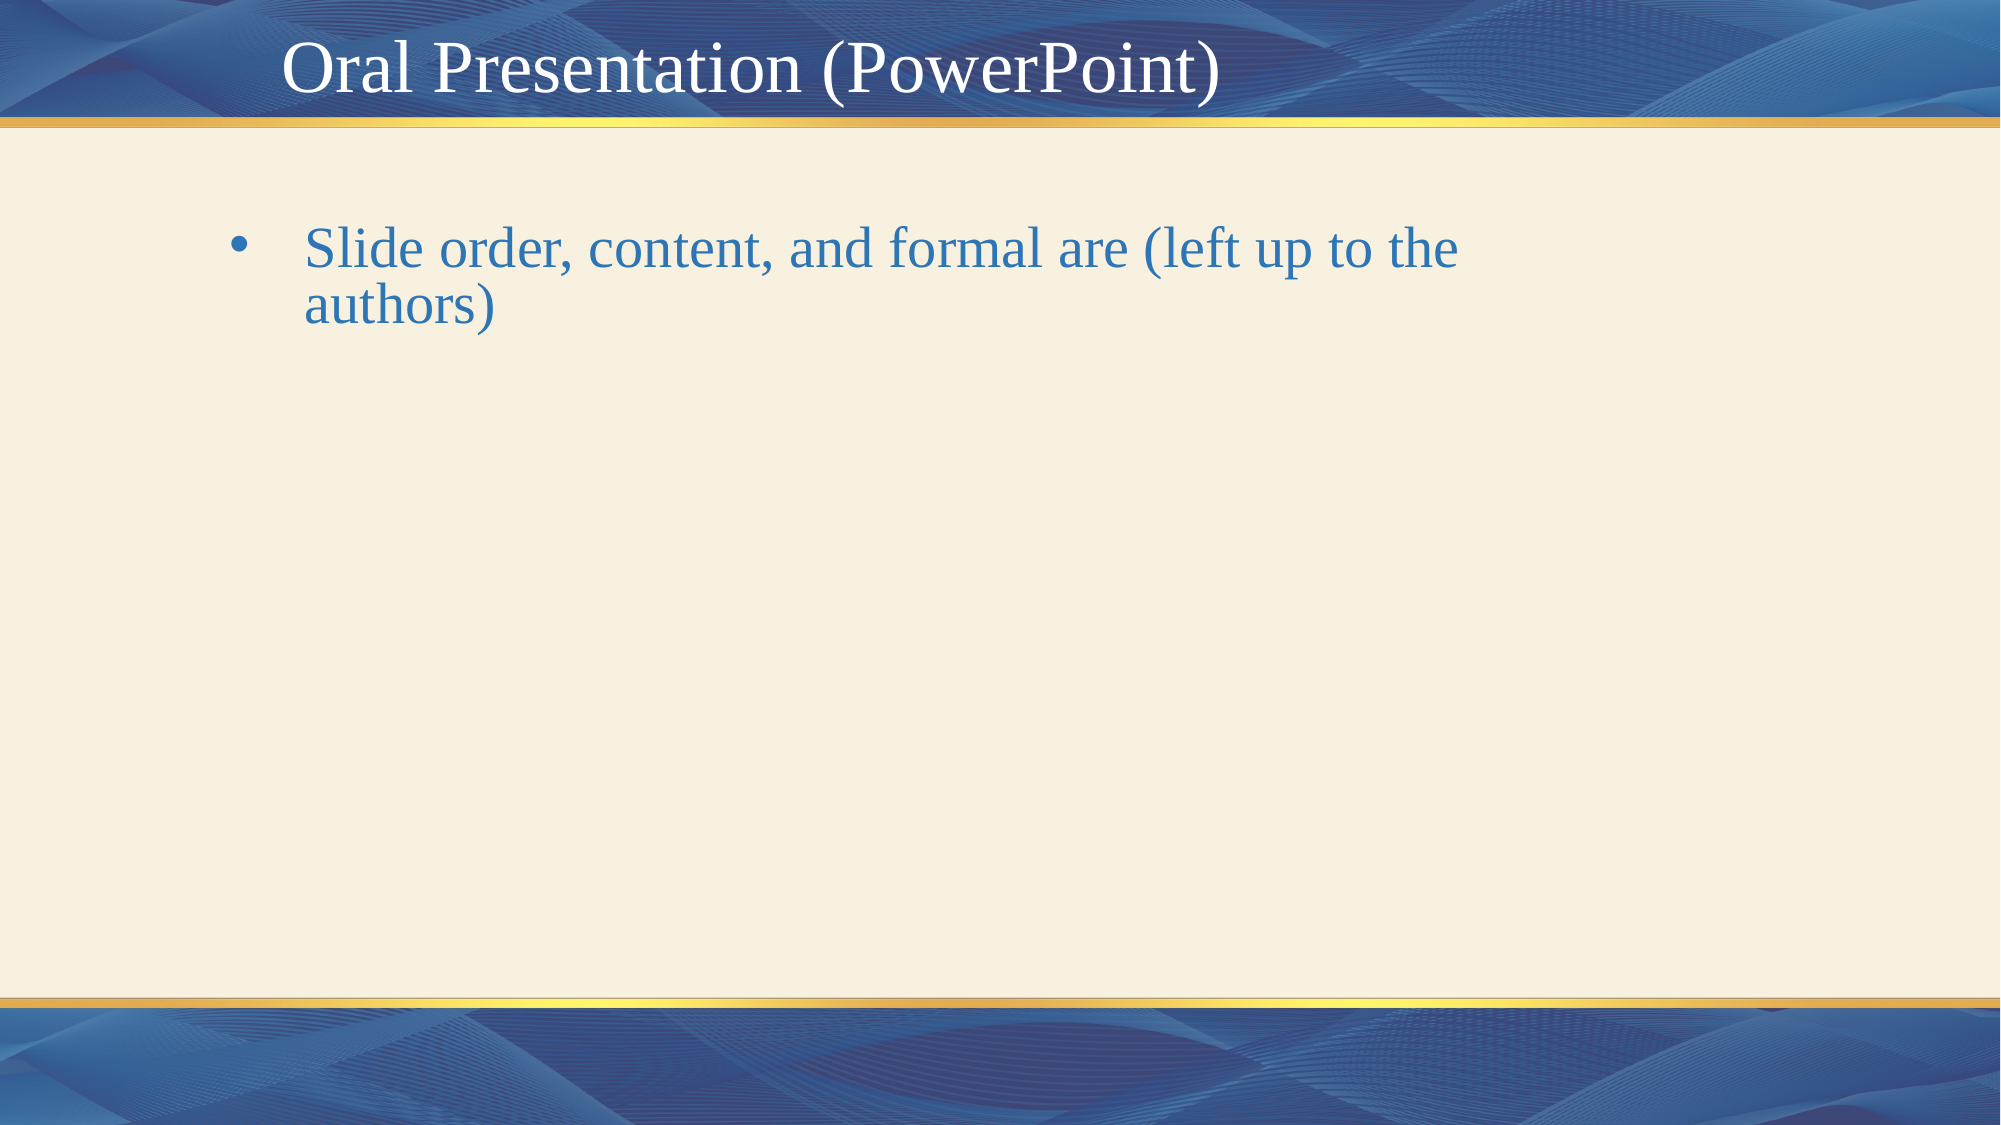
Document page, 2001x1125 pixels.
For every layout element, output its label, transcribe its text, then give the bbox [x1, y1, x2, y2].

title Oral Presentation (PowerPoint) [266, 0, 1616, 138]
picture [0, 0, 2001, 1125]
list Slide order, content, and formal are (left up to the authors) [204, 215, 1555, 966]
